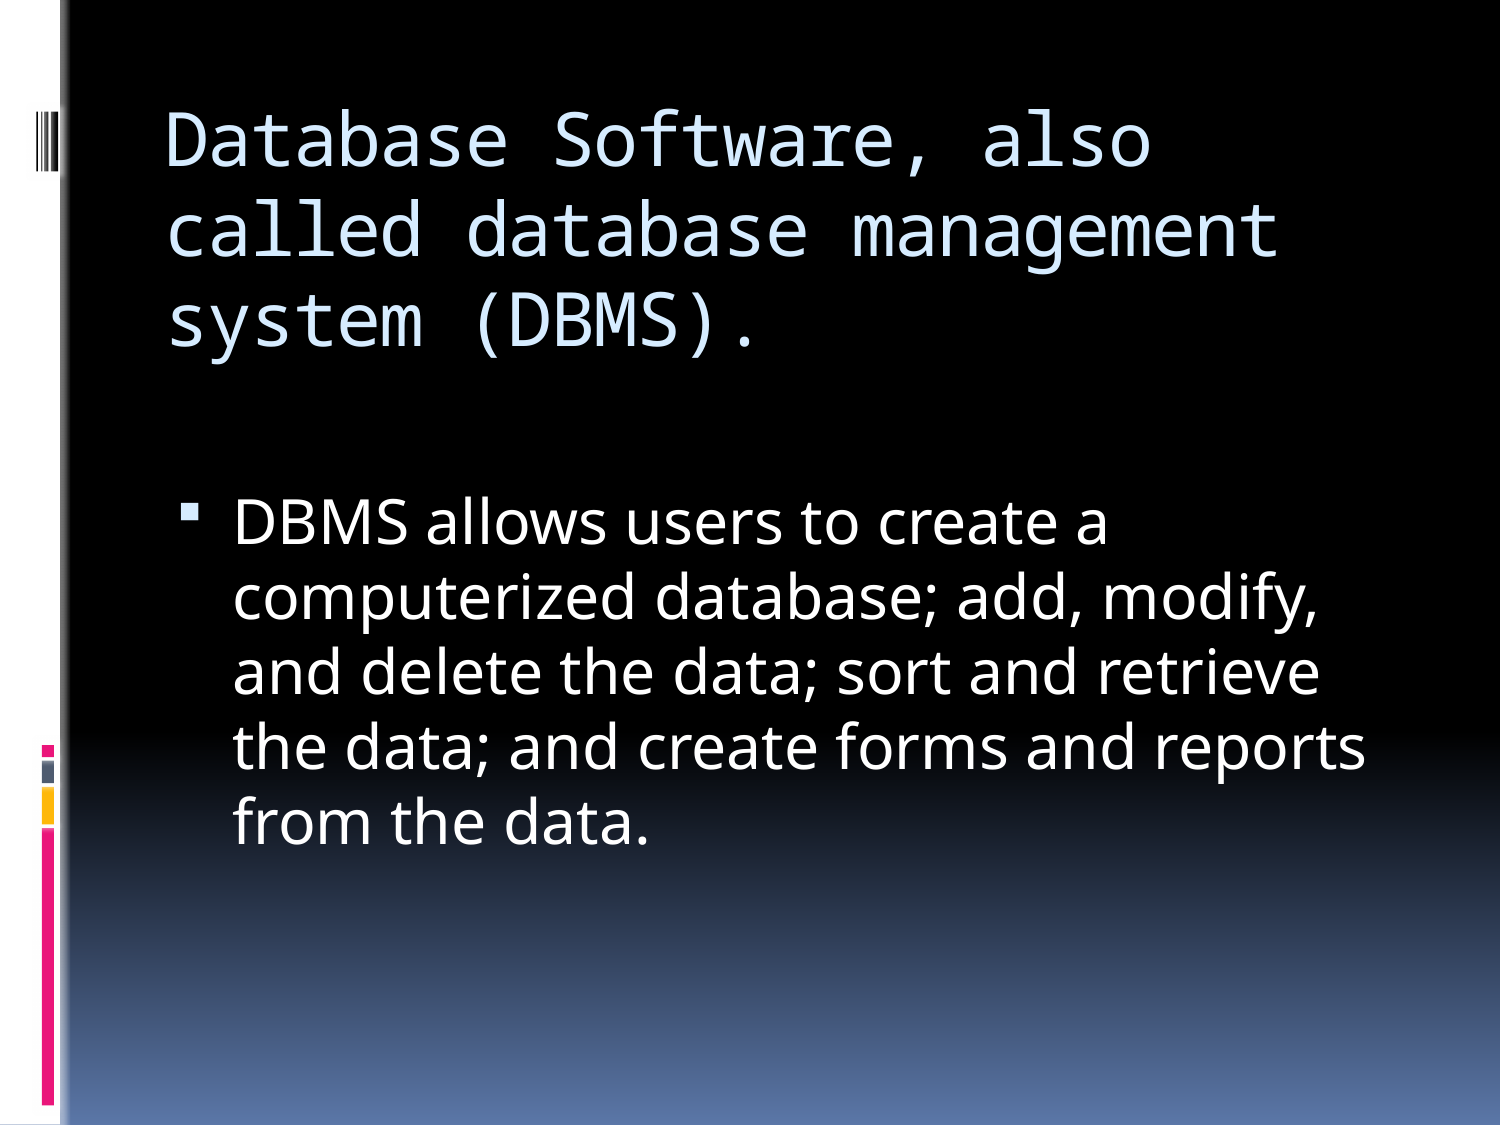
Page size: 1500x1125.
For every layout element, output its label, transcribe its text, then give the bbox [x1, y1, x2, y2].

list DBMS allows users to create a computerized database; add, modify, and delete the data; sort and retrieve the data; and create forms and reports from the data. [150, 474, 1425, 1125]
title Database Software, also called database management system (DBMS). [150, 83, 1425, 234]
